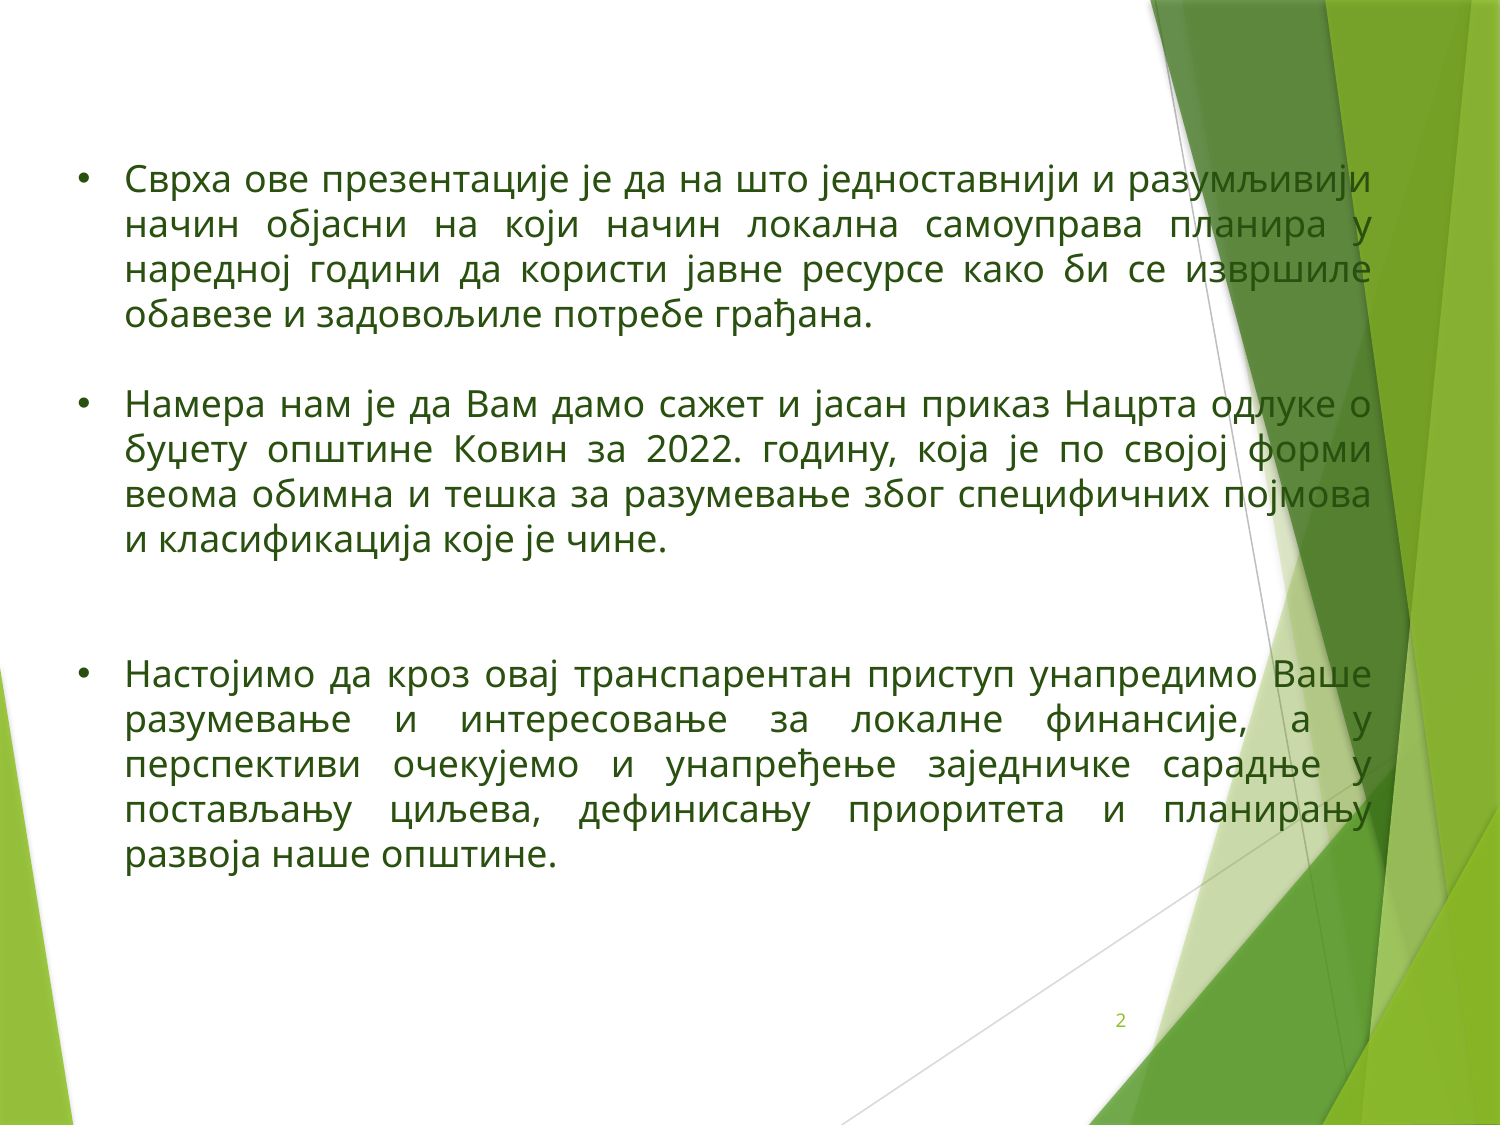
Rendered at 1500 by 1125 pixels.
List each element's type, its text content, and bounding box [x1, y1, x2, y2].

slide_number 2 [1057, 991, 1142, 1051]
text_box Сврха ове презентације је да на што једноставнији и разумљивији начин објасни на који начин локална самоуправа планира у наредној години да користи јавне ресурсе како би се извршиле обавезе и задовољиле потребе грађана. Намера нам је да Вам дамо сажет и јасан приказ Нацрта одлуке о буџету општине Ковин за 2022. годину, која је по својој форми веома обимна и тешка за разумевање због специфичних појмова и класификација које је чине. Настојимо да кроз овај транспарентан приступ унапредимо Ваше разумевање и интересовање за локалне финансије, а у перспективи очекујемо и унапређење заједничке сарадње у постављању циљева, дефинисању приоритета и планирању развоја наше општине. [62, 57, 1388, 883]
